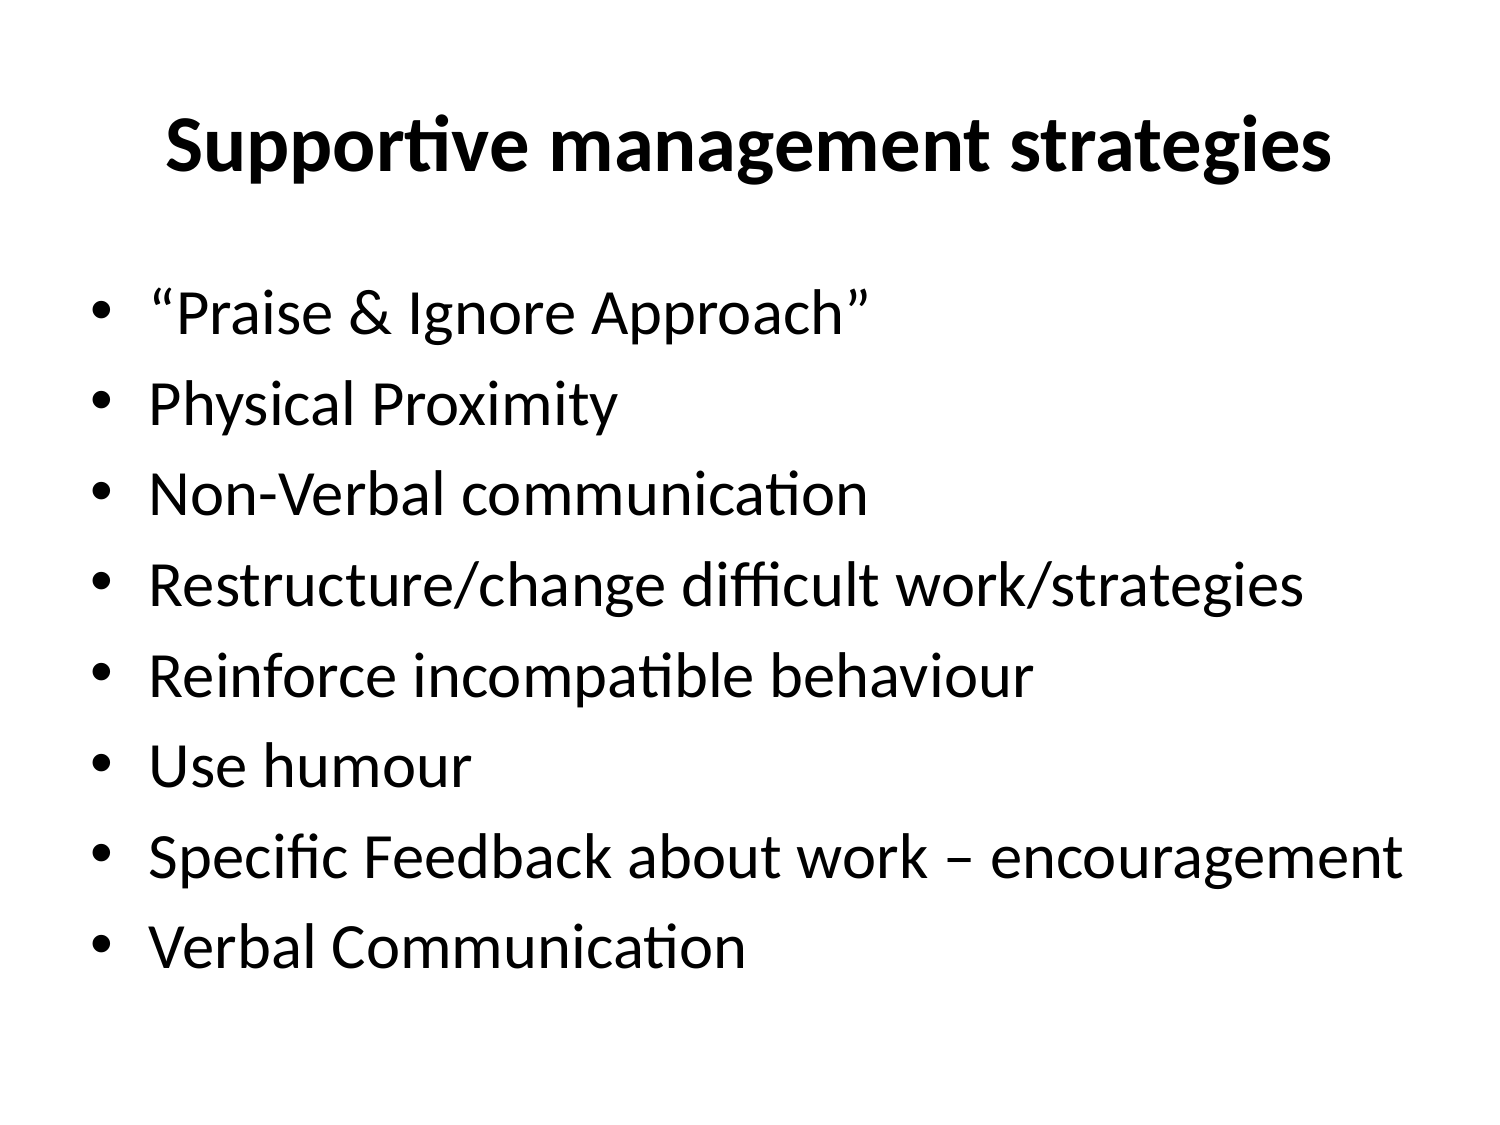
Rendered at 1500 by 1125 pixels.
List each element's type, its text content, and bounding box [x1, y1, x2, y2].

list “Praise & Ignore Approach” Physical Proximity Non-Verbal communication Restructure/change difficult work/strategies Reinforce incompatible behaviour Use humour Specific Feedback about work – encouragement Verbal Communication [75, 262, 1425, 1005]
title Supportive management strategies [75, 45, 1425, 233]
